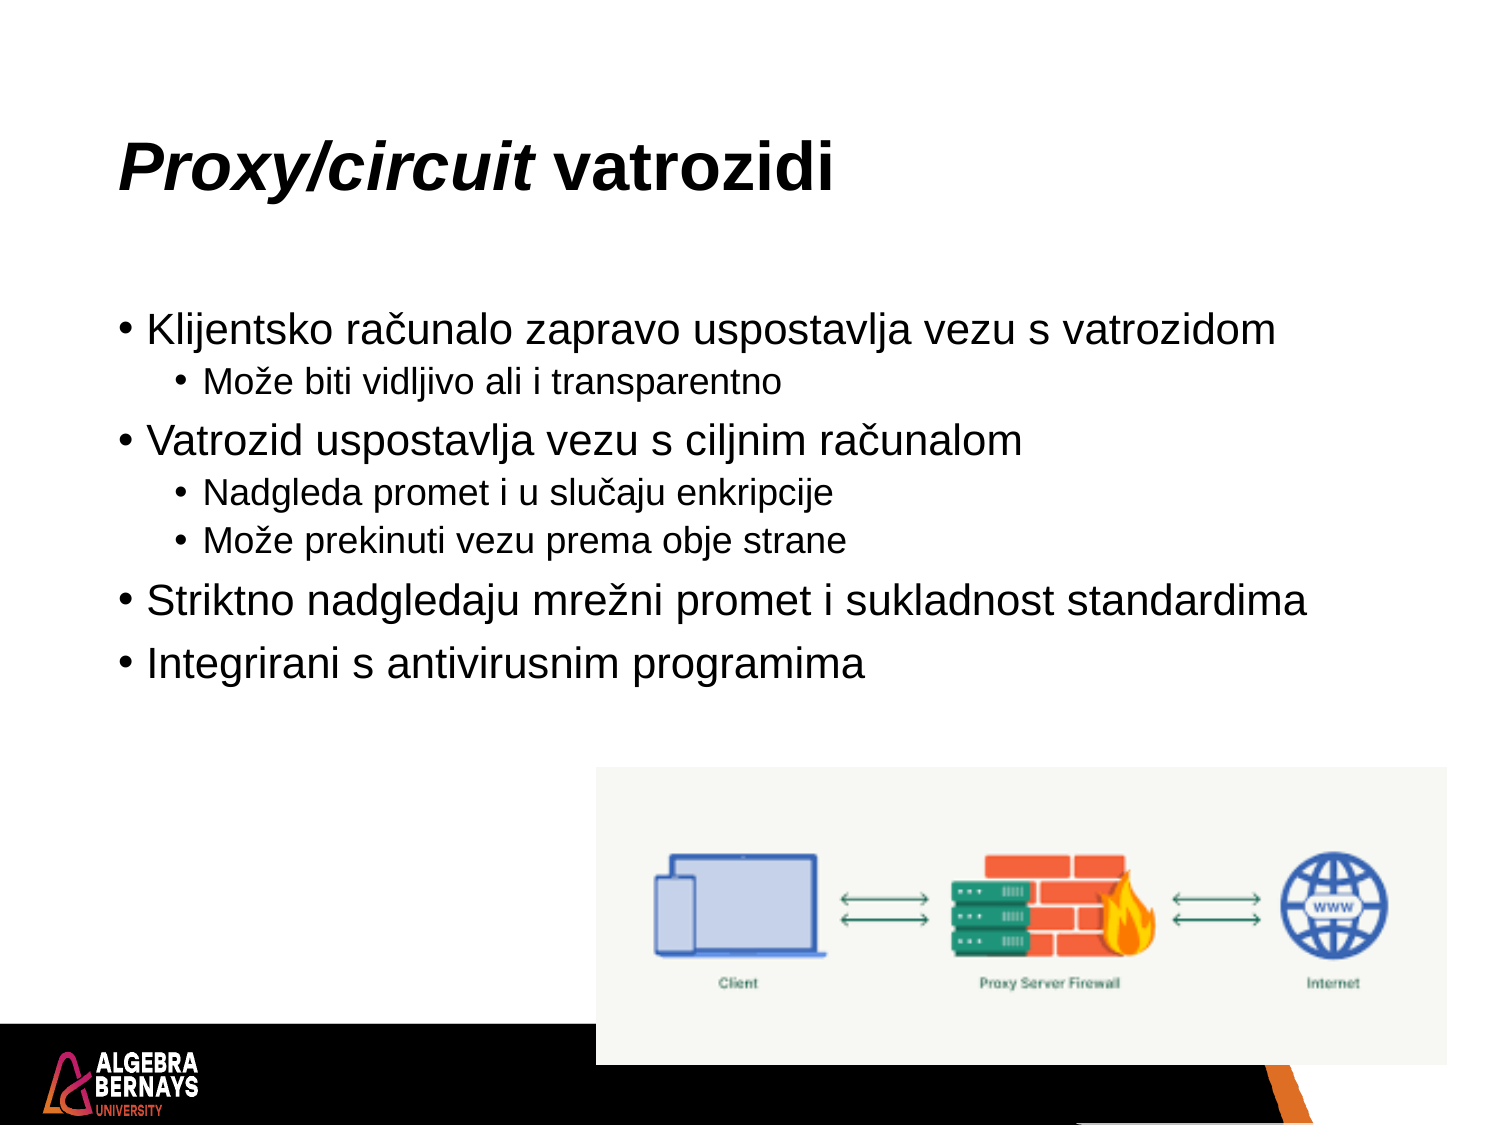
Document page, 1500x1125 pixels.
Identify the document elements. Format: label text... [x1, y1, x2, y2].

picture [0, 767, 1468, 1125]
title Proxy/circuit vatrozidi [103, 59, 1397, 278]
list Klijentsko računalo zapravo uspostavlja vezu s vatrozidom Može biti vidljivo ali i transparentno Vatrozid uspostavlja vezu s ciljnim računalom Nadgleda promet i u slučaju enkripcije Može prekinuti vezu prema obje strane Striktno nadgledaju mrežni promet i sukladnost standardima Integrirani s antivirusnim programima [103, 299, 1397, 1014]
